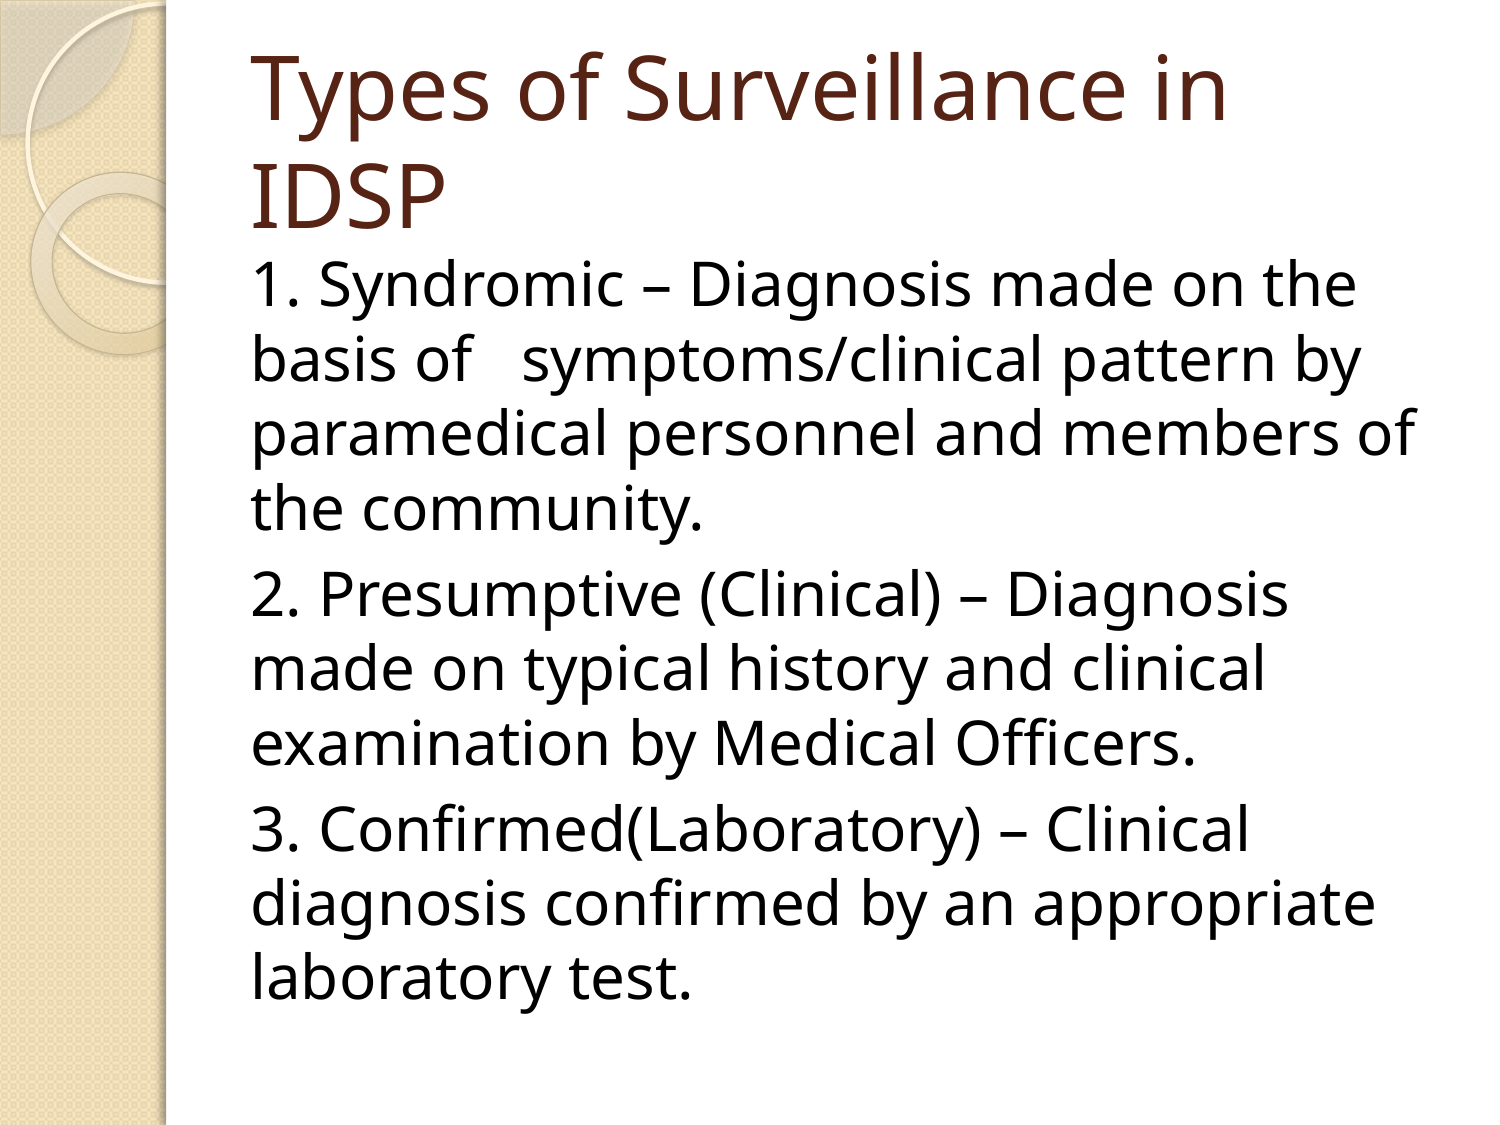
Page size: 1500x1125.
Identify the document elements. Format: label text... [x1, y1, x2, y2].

list 1. Syndromic – Diagnosis made on the basis of symptoms/clinical pattern by paramedical personnel and members of the community. 2. Presumptive (Clinical) – Diagnosis made on typical history and clinical examination by Medical Officers. 3. Confirmed(Laboratory) – Clinical diagnosis confirmed by an appropriate laboratory test. [235, 237, 1466, 1025]
title Types of Surveillance in IDSP [235, 45, 1466, 233]
